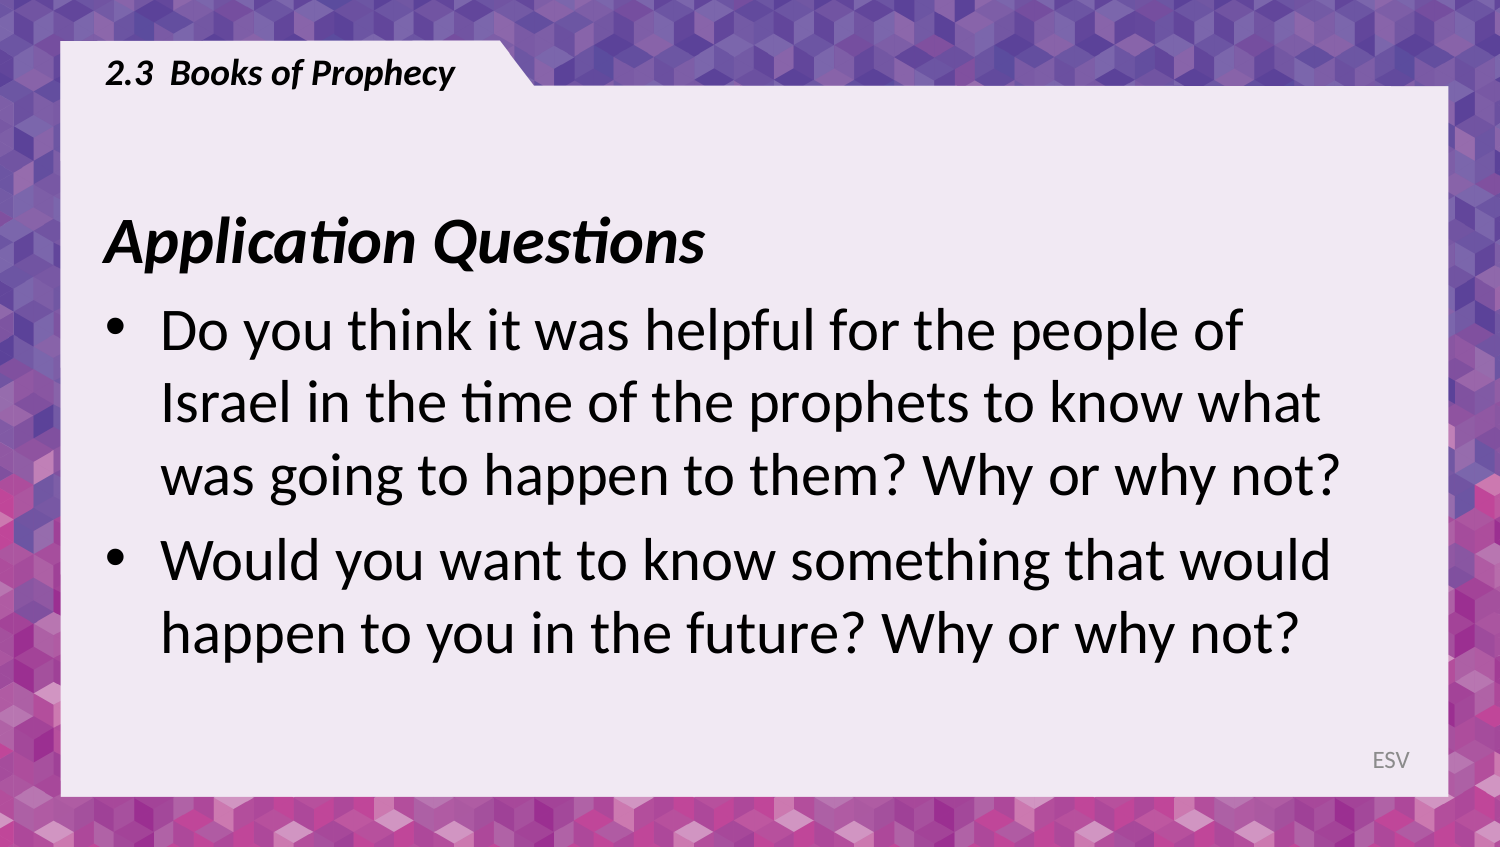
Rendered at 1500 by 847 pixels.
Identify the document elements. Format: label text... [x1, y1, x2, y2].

footer ESV [950, 736, 1425, 782]
picture [0, 0, 1500, 847]
title 2.3 Books of Prophecy [89, 33, 1420, 108]
list Application Questions Do you think it was helpful for the people of Israel in the time of the prophets to know what was going to happen to them? Why or why not? Would you want to know something that would happen to you in the future? Why or why not? [89, 141, 1403, 722]
